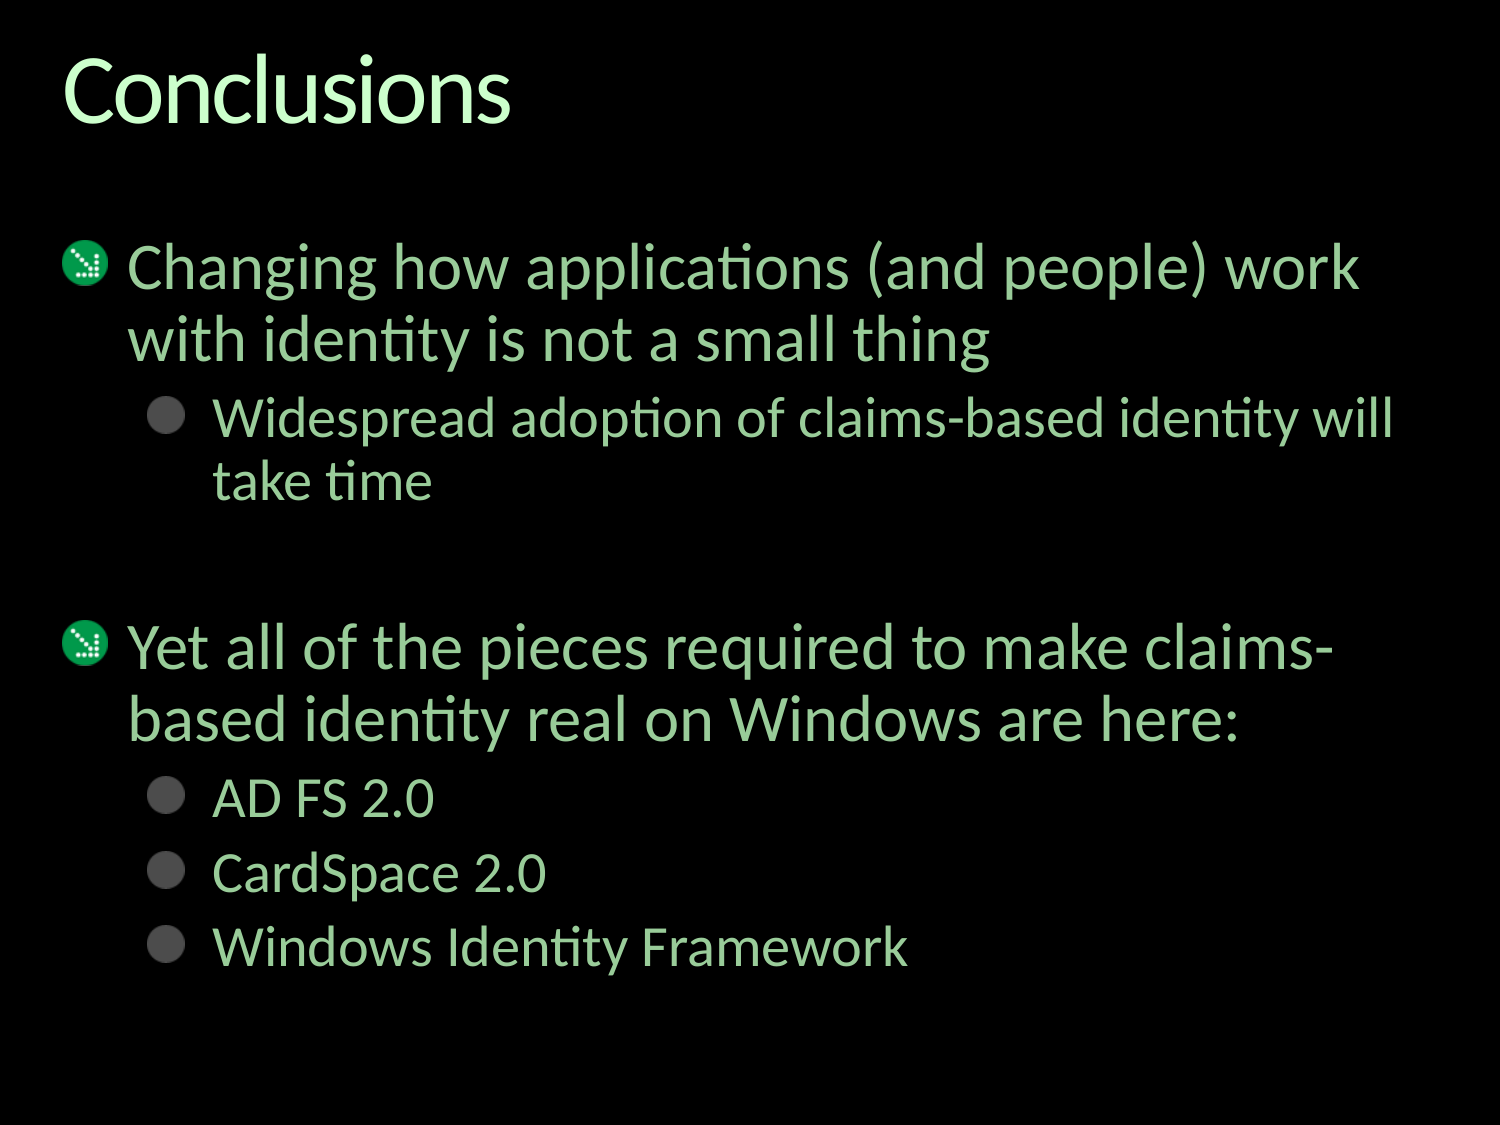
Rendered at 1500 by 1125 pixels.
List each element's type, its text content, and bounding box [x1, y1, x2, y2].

title Conclusions [62, 37, 1438, 147]
list Changing how applications (and people) work with identity is not a small thing Widespread adoption of claims-based identity will take time Yet all of the pieces required to make claims-based identity real on Windows are here: AD FS 2.0 CardSpace 2.0 Windows Identity Framework [62, 231, 1438, 593]
picture [147, 925, 185, 963]
picture [147, 851, 185, 889]
picture [62, 240, 108, 287]
picture [62, 620, 108, 667]
picture [147, 396, 185, 434]
picture [147, 776, 185, 814]
